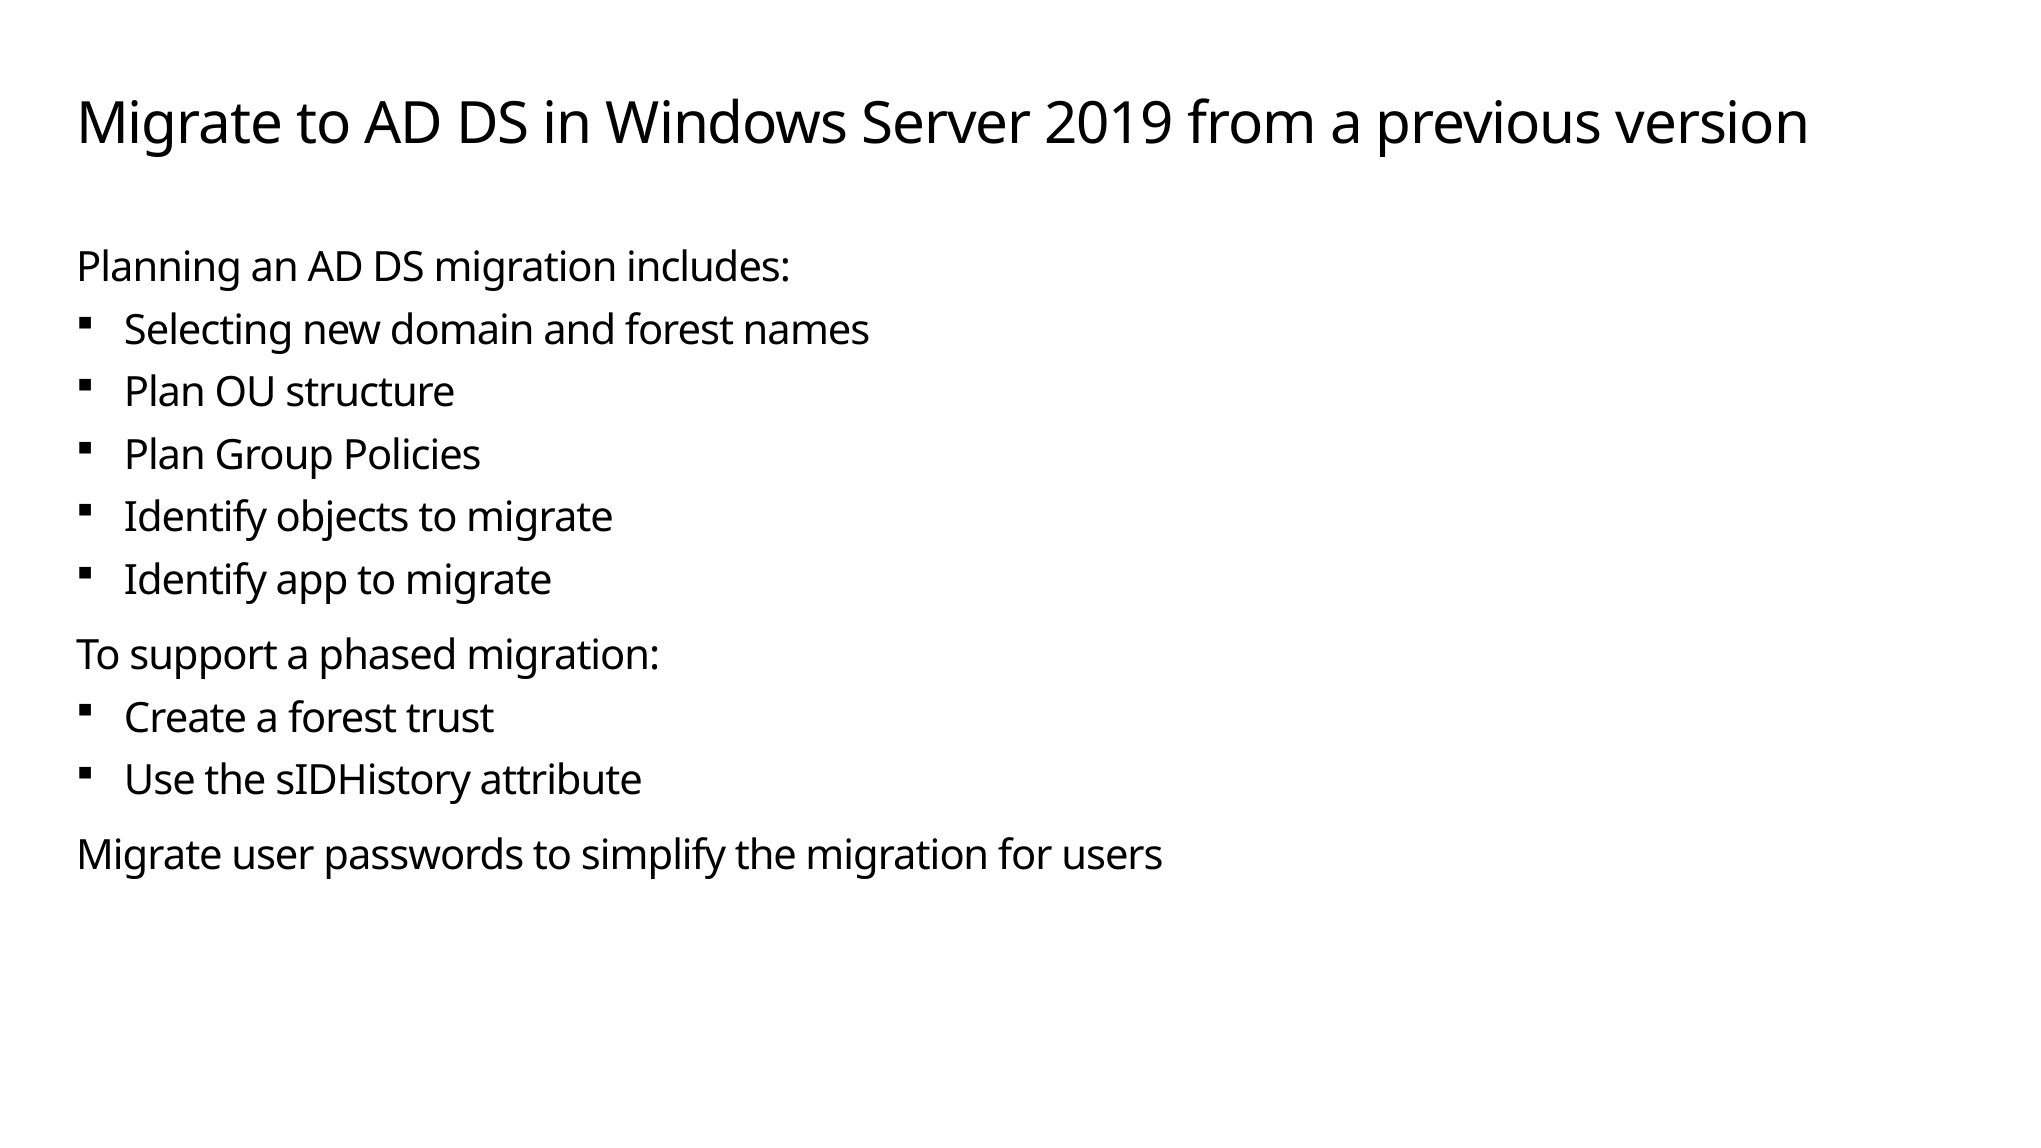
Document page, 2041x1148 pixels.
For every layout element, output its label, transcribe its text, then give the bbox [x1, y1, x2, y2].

title Migrate to AD DS in Windows Server 2019 from a previous version [76, 93, 1968, 161]
list Planning an AD DS migration includes: Selecting new domain and forest names Plan OU structure Plan Group Policies Identify objects to migrate Identify app to migrate To support a phased migration: Create a forest trust Use the sIDHistory attribute Migrate user passwords to simplify the migration for users [76, 240, 1970, 1074]
